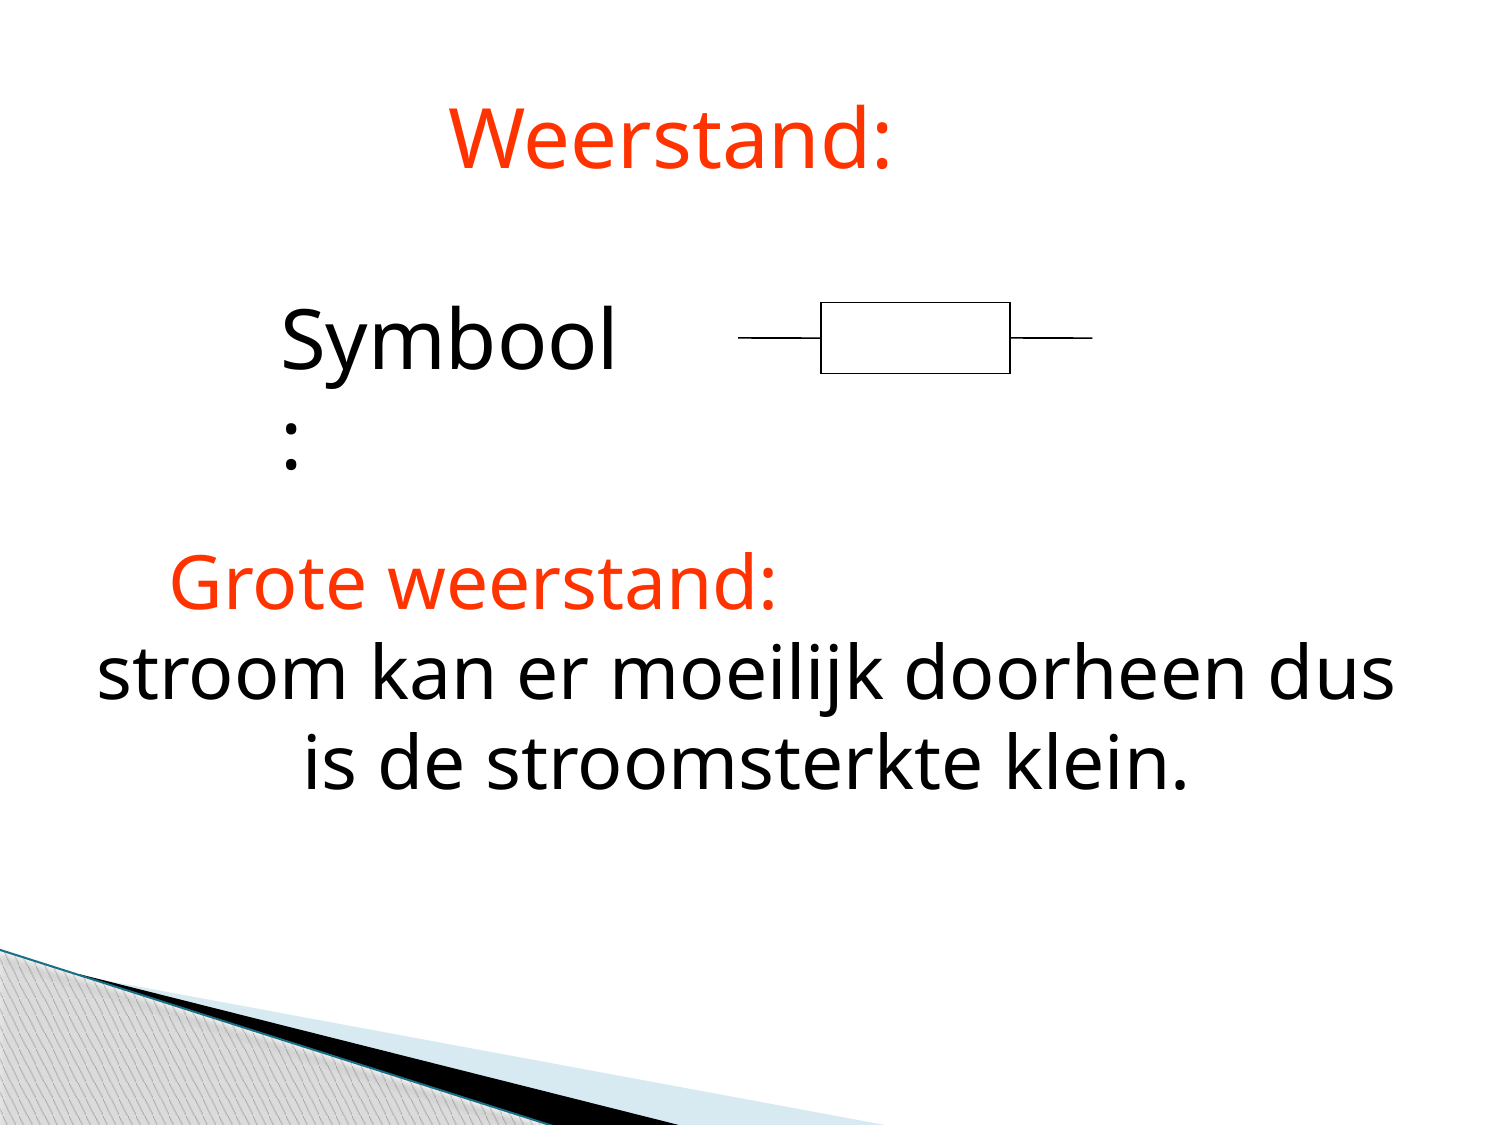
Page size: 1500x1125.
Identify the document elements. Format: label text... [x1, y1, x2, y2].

text_box Symbool: [265, 278, 644, 494]
text_box Grote weerstand: stroom kan er moeilijk doorheen dus is de stroomsterkte klein. [64, 527, 1430, 812]
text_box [737, 302, 1093, 374]
text_box Weerstand: [433, 78, 909, 193]
